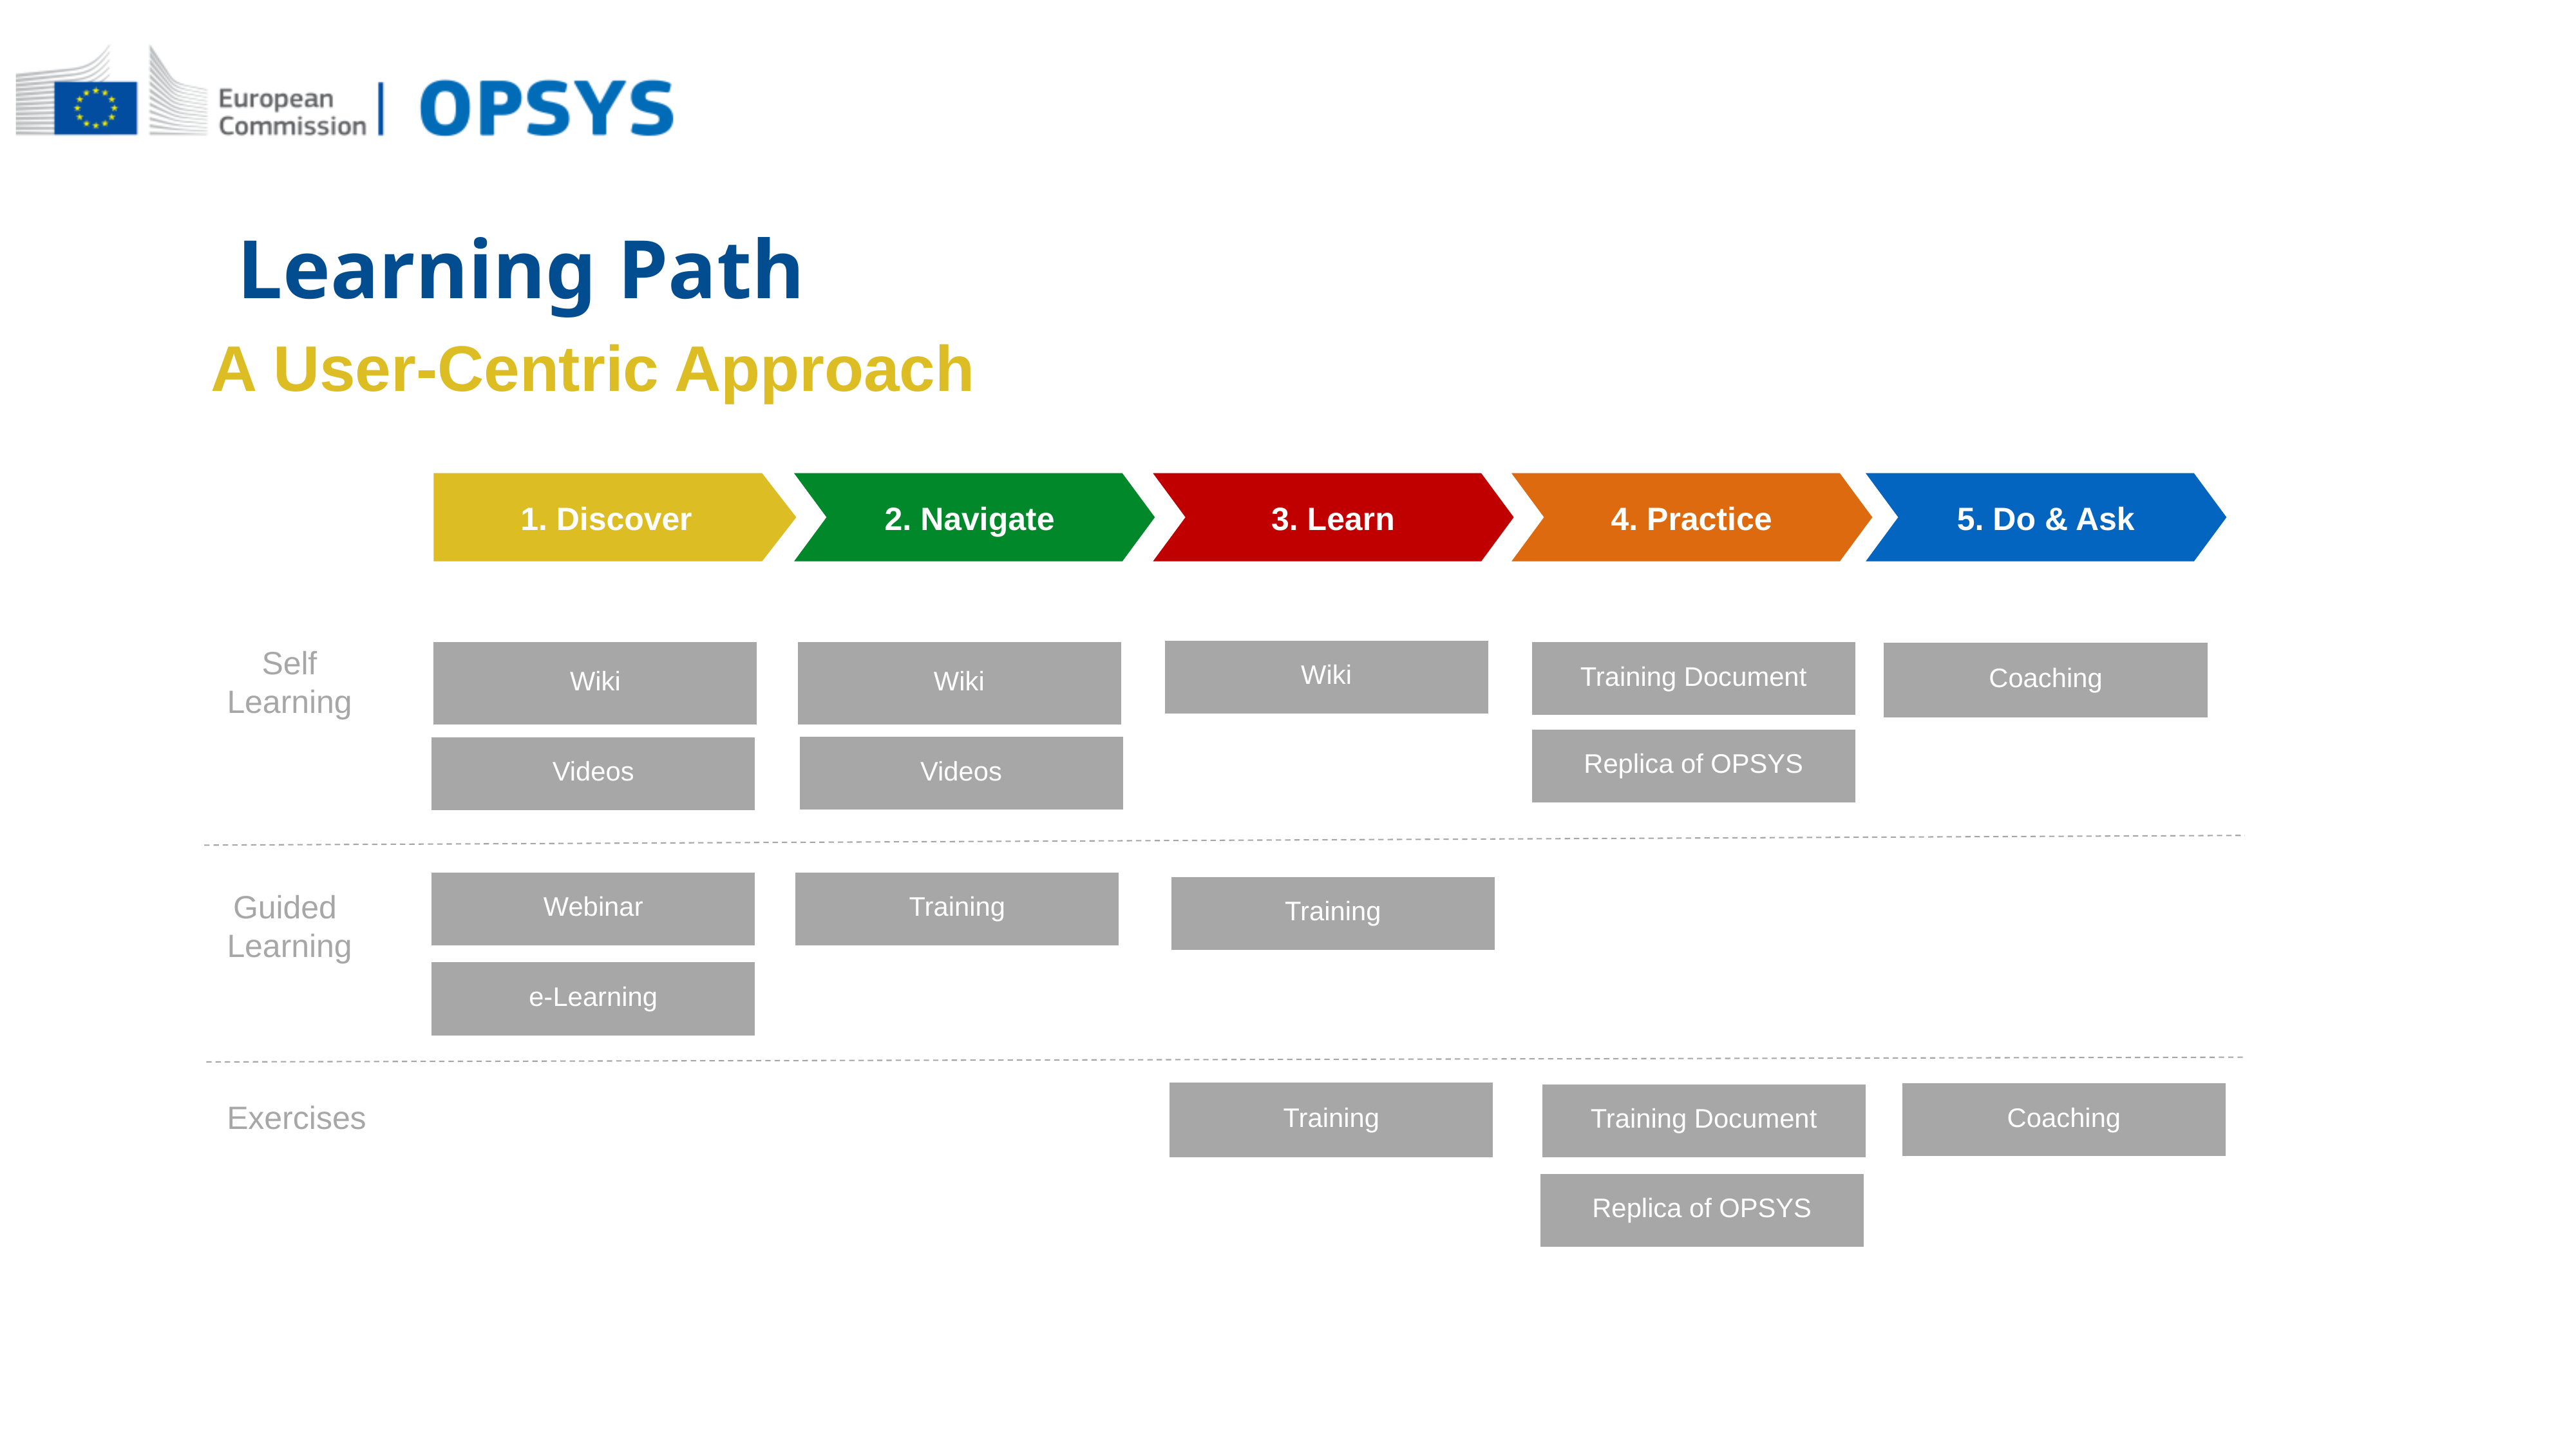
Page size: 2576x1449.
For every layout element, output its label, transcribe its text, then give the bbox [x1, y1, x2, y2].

text_box Coaching [1902, 1083, 2227, 1157]
text_box 1. Discover [433, 472, 797, 562]
text_box 4. Practice [1510, 472, 1873, 562]
text_box Videos [799, 736, 1124, 811]
text_box Self Learning [208, 642, 371, 720]
text_box Learning Path [97, 213, 945, 399]
text_box Videos [431, 737, 756, 811]
text_box Guided Learning [227, 886, 352, 964]
text_box Training [1170, 876, 1496, 951]
text_box 3. Learn [1151, 472, 1515, 562]
text_box Webinar [431, 871, 756, 947]
text_box Wiki [433, 641, 758, 725]
text_box Training [1169, 1081, 1494, 1158]
text_box Coaching [1883, 642, 2209, 719]
text_box Training Document [1531, 641, 1856, 716]
text_box Wiki [797, 641, 1122, 725]
text_box 5. Do & Ask [1864, 472, 2228, 562]
text_box Replica of OPSYS [1539, 1173, 1864, 1247]
picture [15, 0, 674, 176]
text_box e-Learning [431, 961, 756, 1036]
text_box Replica of OPSYS [1531, 728, 1856, 803]
text_box 2. Navigate [792, 472, 1156, 562]
text_box Wiki [1164, 639, 1489, 714]
text_box Training [795, 871, 1120, 947]
text_box Training Document [1541, 1083, 1866, 1158]
text_box Exercises [227, 1097, 366, 1136]
text_box A User-Centric Approach [135, 321, 1052, 410]
